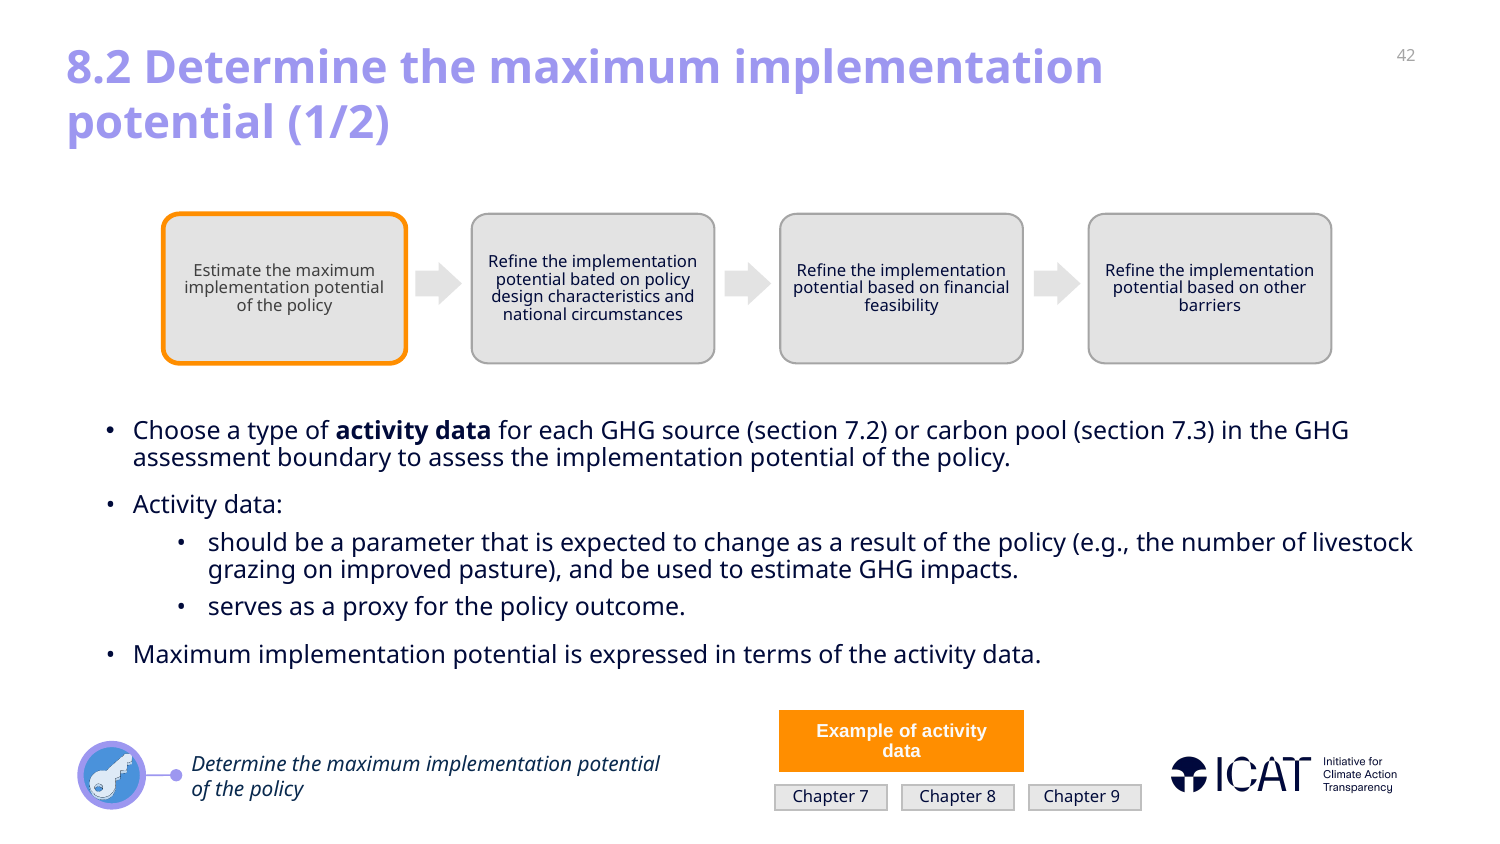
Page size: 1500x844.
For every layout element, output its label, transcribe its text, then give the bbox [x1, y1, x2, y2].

picture [80, 743, 144, 807]
text_box Estimate the maximum implementation potential of the policy [163, 213, 406, 364]
text_box 8.2 Determine the maximum implementation potential (1/2) [51, 23, 1449, 117]
text_box [170, 772, 182, 782]
text_box Example of activity data [780, 711, 1023, 772]
text_box [1033, 262, 1081, 306]
text_box Choose a type of activity data for each GHG source (section 7.2) or carbon pool (section 7.3) in the GHG assessment boundary to assess the implementation potential of the policy. Activity data: should be a parameter that is expected to change as a result of the policy (e.g., the number of livestock grazing on improved pasture), and be used to estimate GHG impacts. serves as a proxy for the policy outcome. Maximum implementation potential is expressed in terms of the activity data. [80, 410, 1437, 698]
text_box [776, 784, 887, 811]
text_box Refine the implementation potential based on financial feasibility [780, 213, 1023, 364]
text_box Refine the implementation potential based on other barriers [1088, 213, 1332, 364]
text_box Refine the implementation potential bated on policy design characteristics and national circumstances [471, 213, 715, 364]
picture [1171, 724, 1430, 824]
text_box Determine the maximum implementation potential of the policy [176, 737, 683, 814]
text_box [901, 784, 1013, 811]
text_box [1027, 784, 1140, 811]
text_box [724, 262, 772, 306]
text_box [415, 262, 462, 306]
